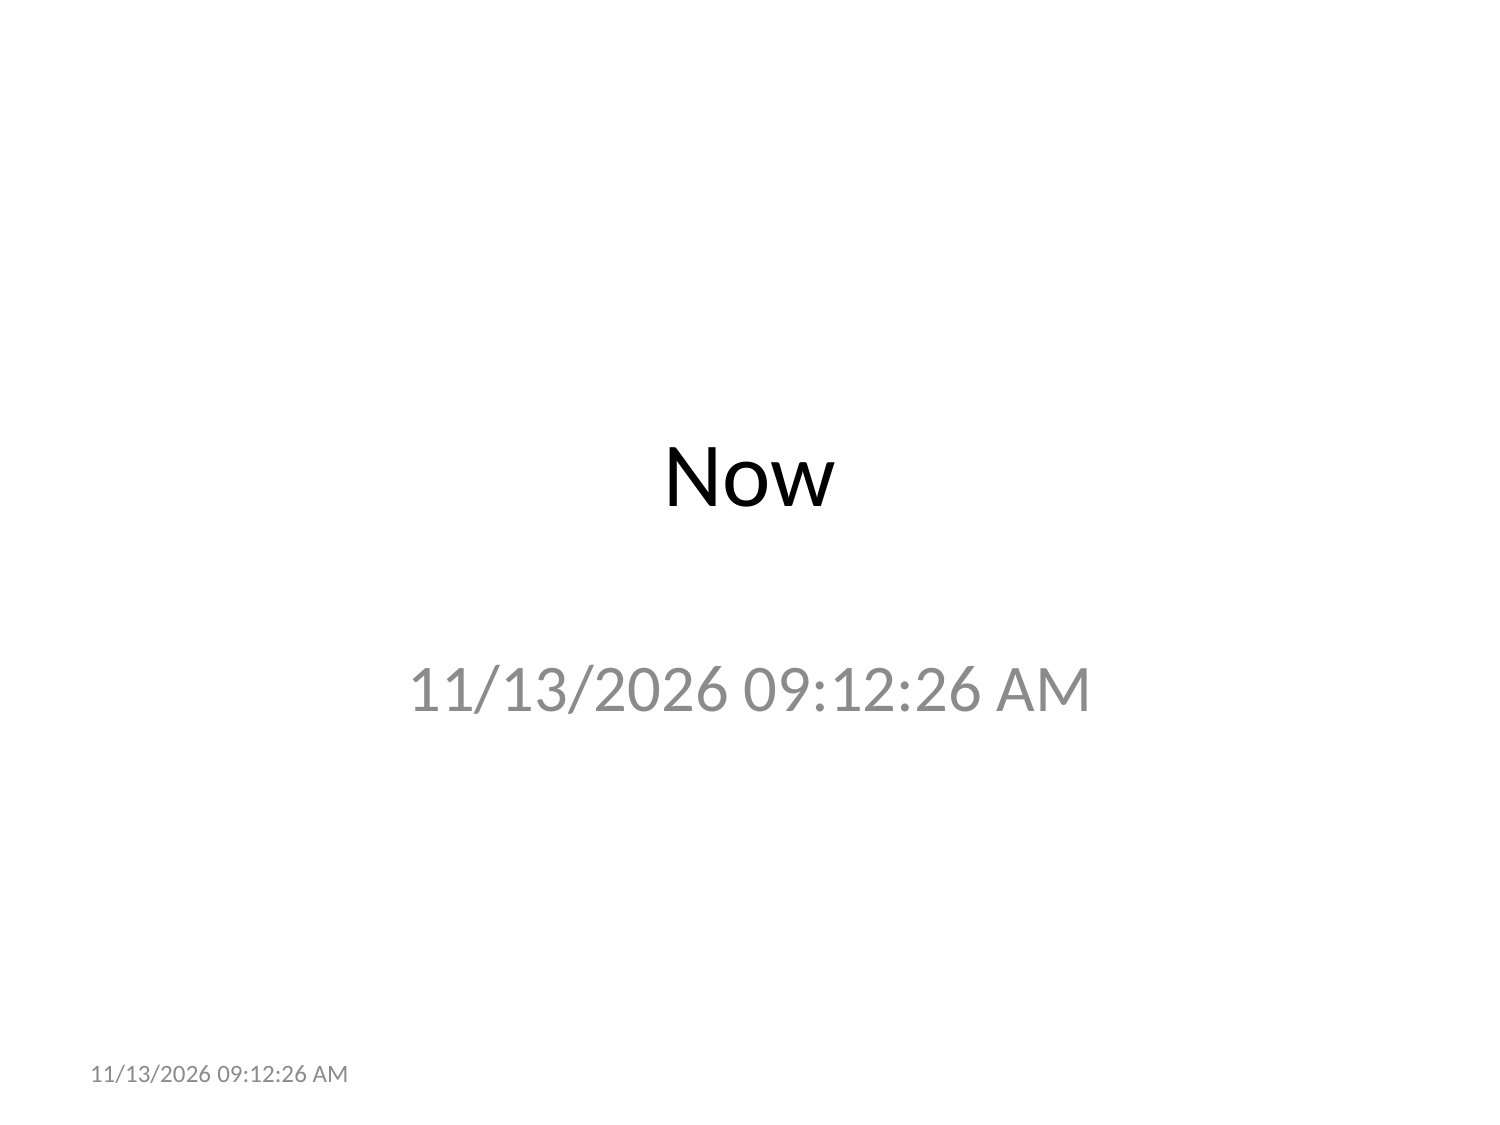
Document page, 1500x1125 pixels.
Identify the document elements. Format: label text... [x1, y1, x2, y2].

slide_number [75, 1042, 425, 1103]
title Now [112, 349, 1388, 591]
subtitle 2011-12-19 10:20:04 AM [225, 637, 1275, 925]
